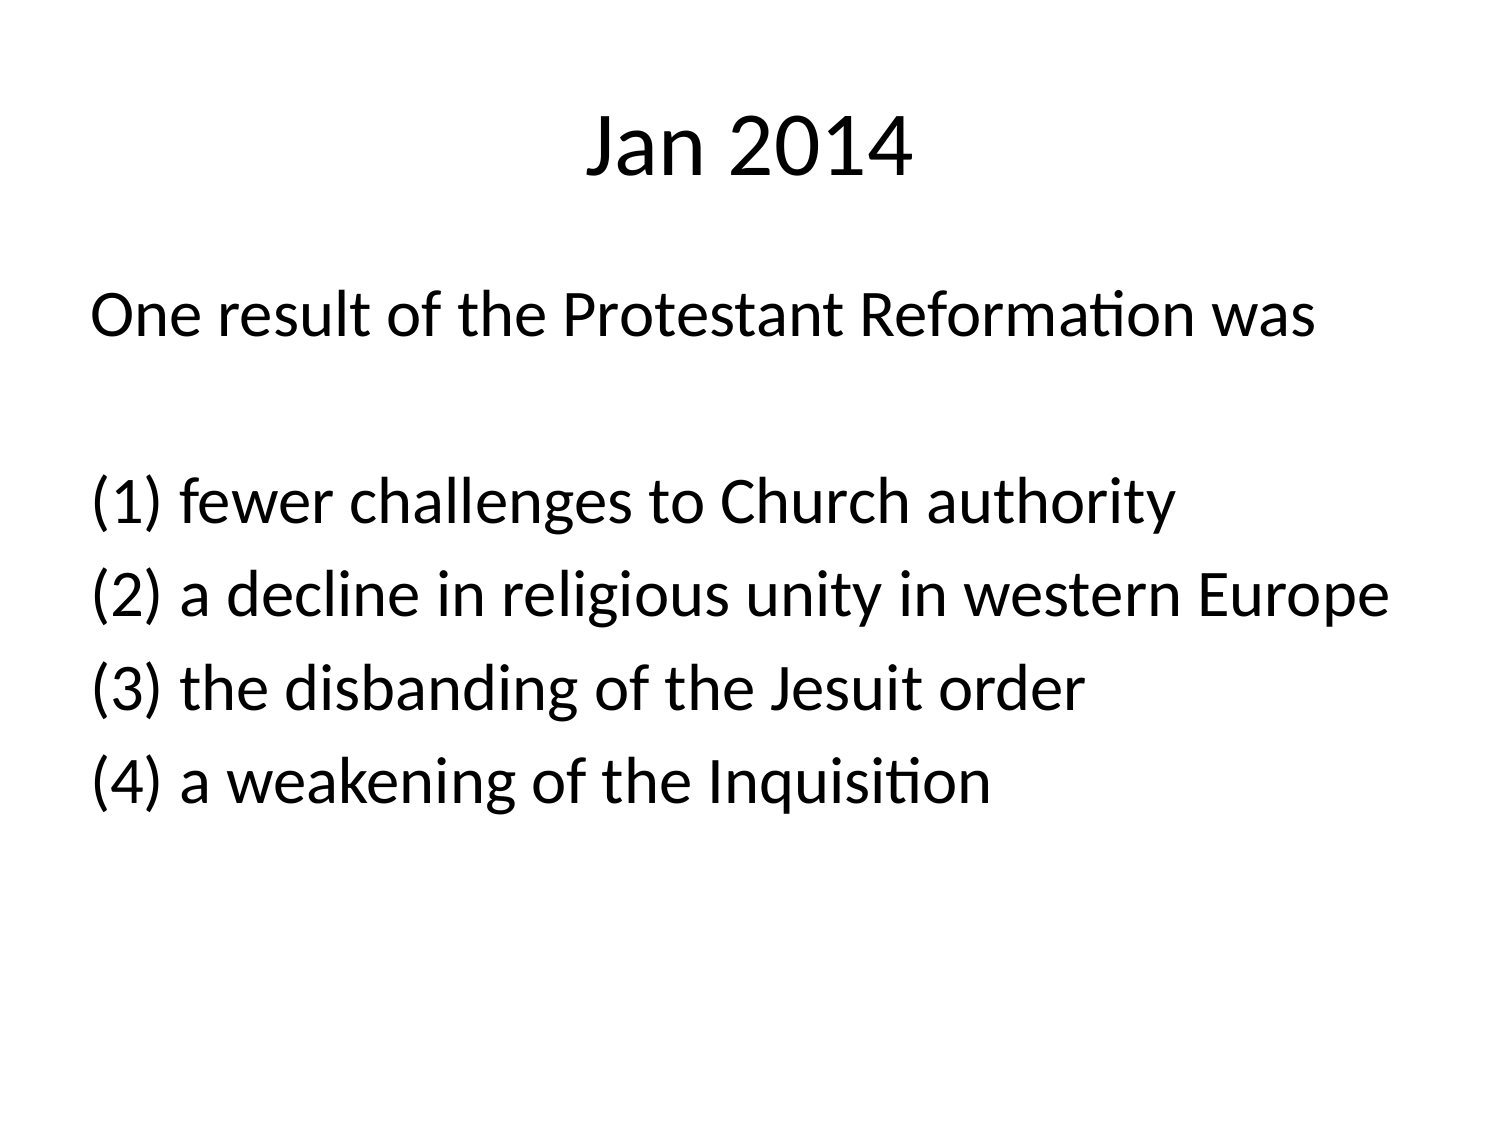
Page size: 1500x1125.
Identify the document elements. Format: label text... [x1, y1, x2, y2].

list One result of the Protestant Reformation was (1) fewer challenges to Church authority (2) a decline in religious unity in western Europe (3) the disbanding of the Jesuit order (4) a weakening of the Inquisition [75, 262, 1425, 1005]
title Jan 2014 [75, 45, 1425, 233]
